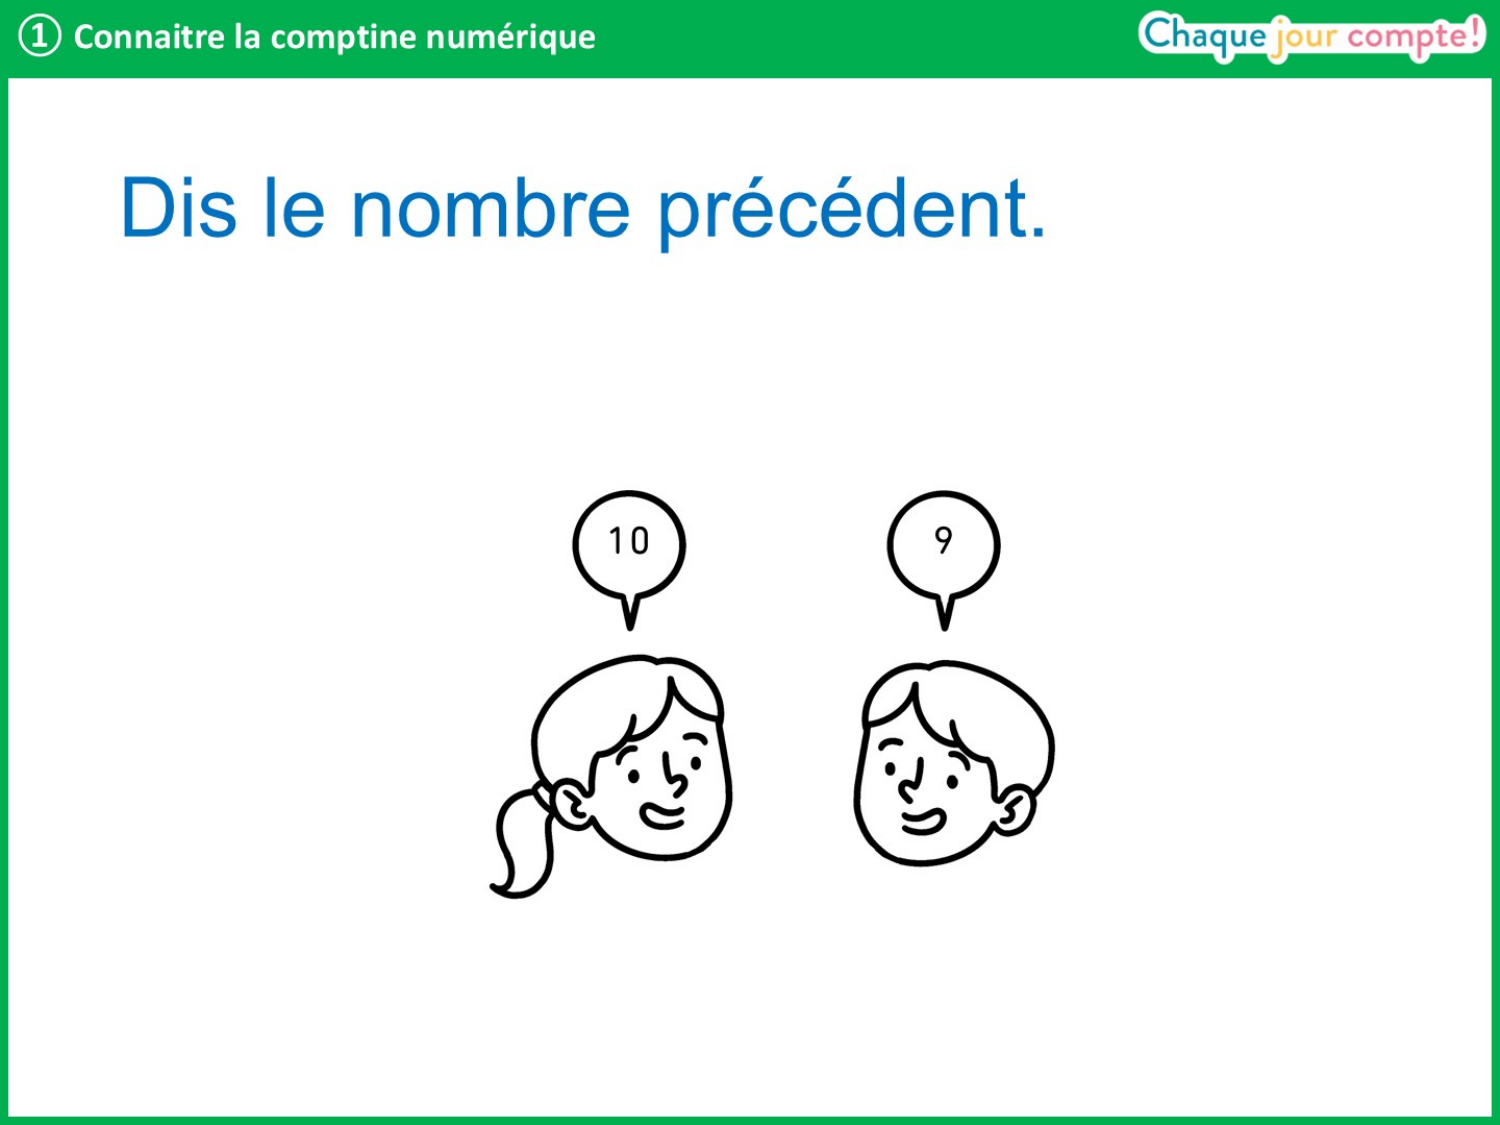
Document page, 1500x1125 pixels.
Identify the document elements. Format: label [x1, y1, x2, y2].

list [0, 0, 1500, 1125]
